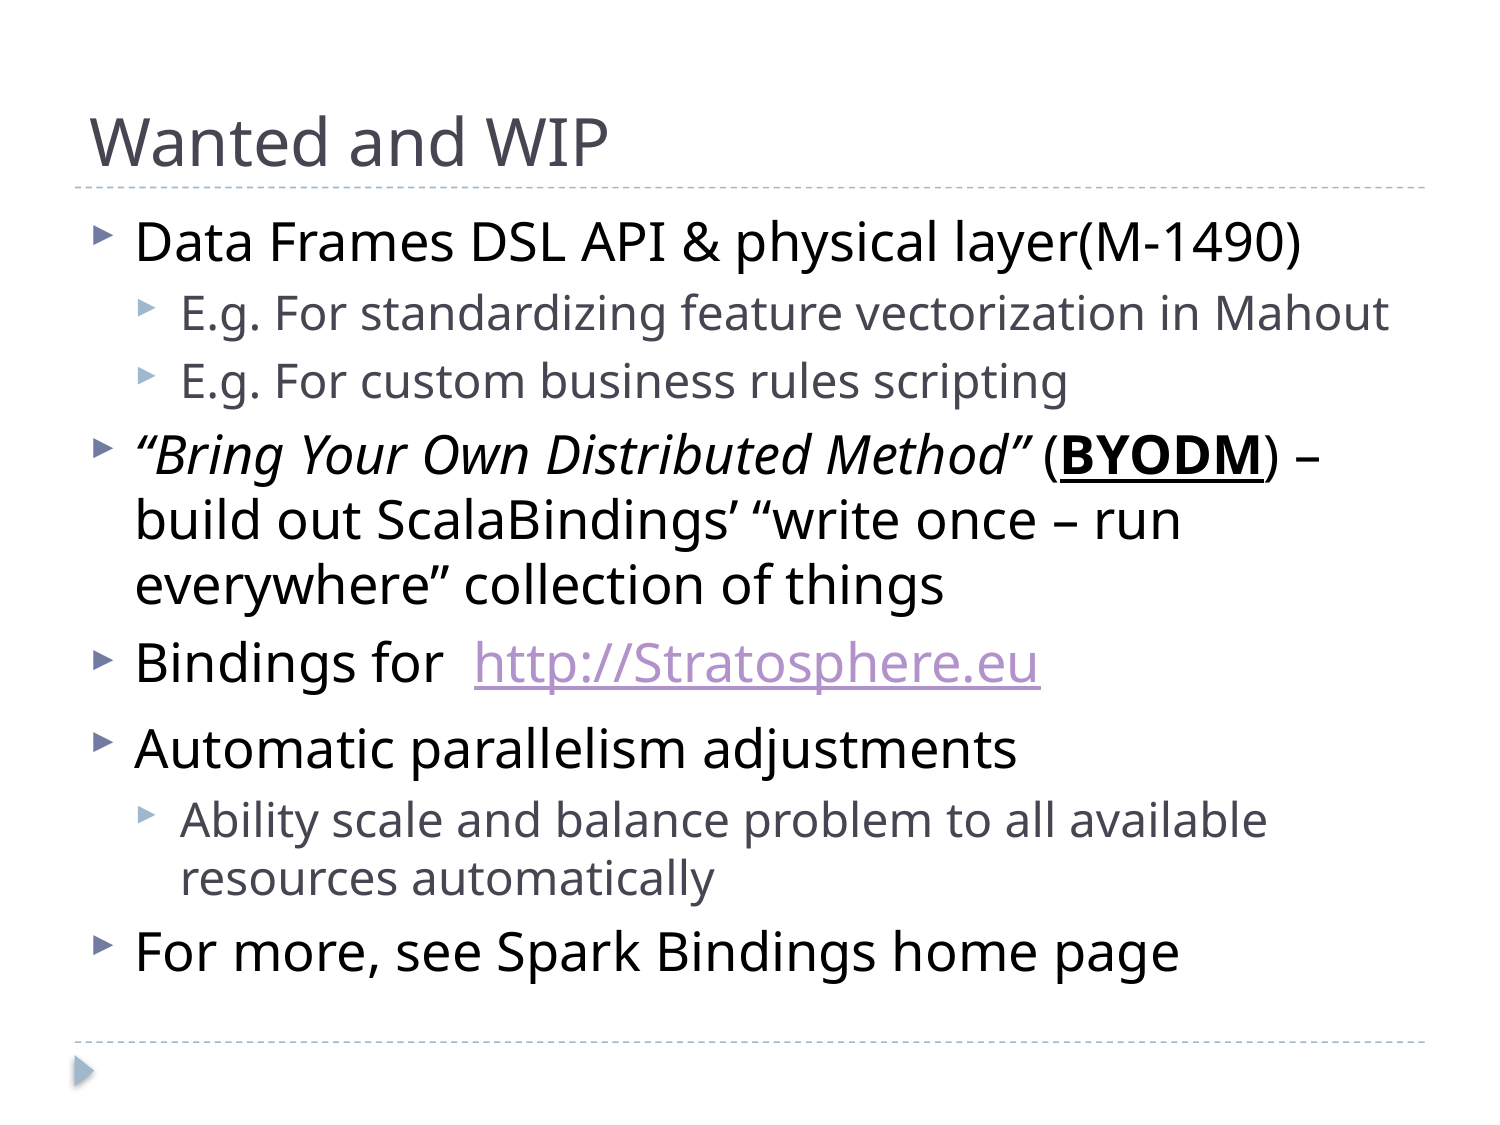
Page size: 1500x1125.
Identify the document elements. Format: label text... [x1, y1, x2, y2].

title Wanted and WIP [75, 24, 1425, 188]
list Data Frames DSL API & physical layer(M-1490) E.g. For standardizing feature vectorization in Mahout E.g. For custom business rules scripting “Bring Your Own Distributed Method” (BYODM) – build out ScalaBindings’ “write once – run everywhere” collection of things Bindings for http://Stratosphere.eu Automatic parallelism adjustments Ability scale and balance problem to all available resources automatically For more, see Spark Bindings home page [75, 200, 1425, 1010]
